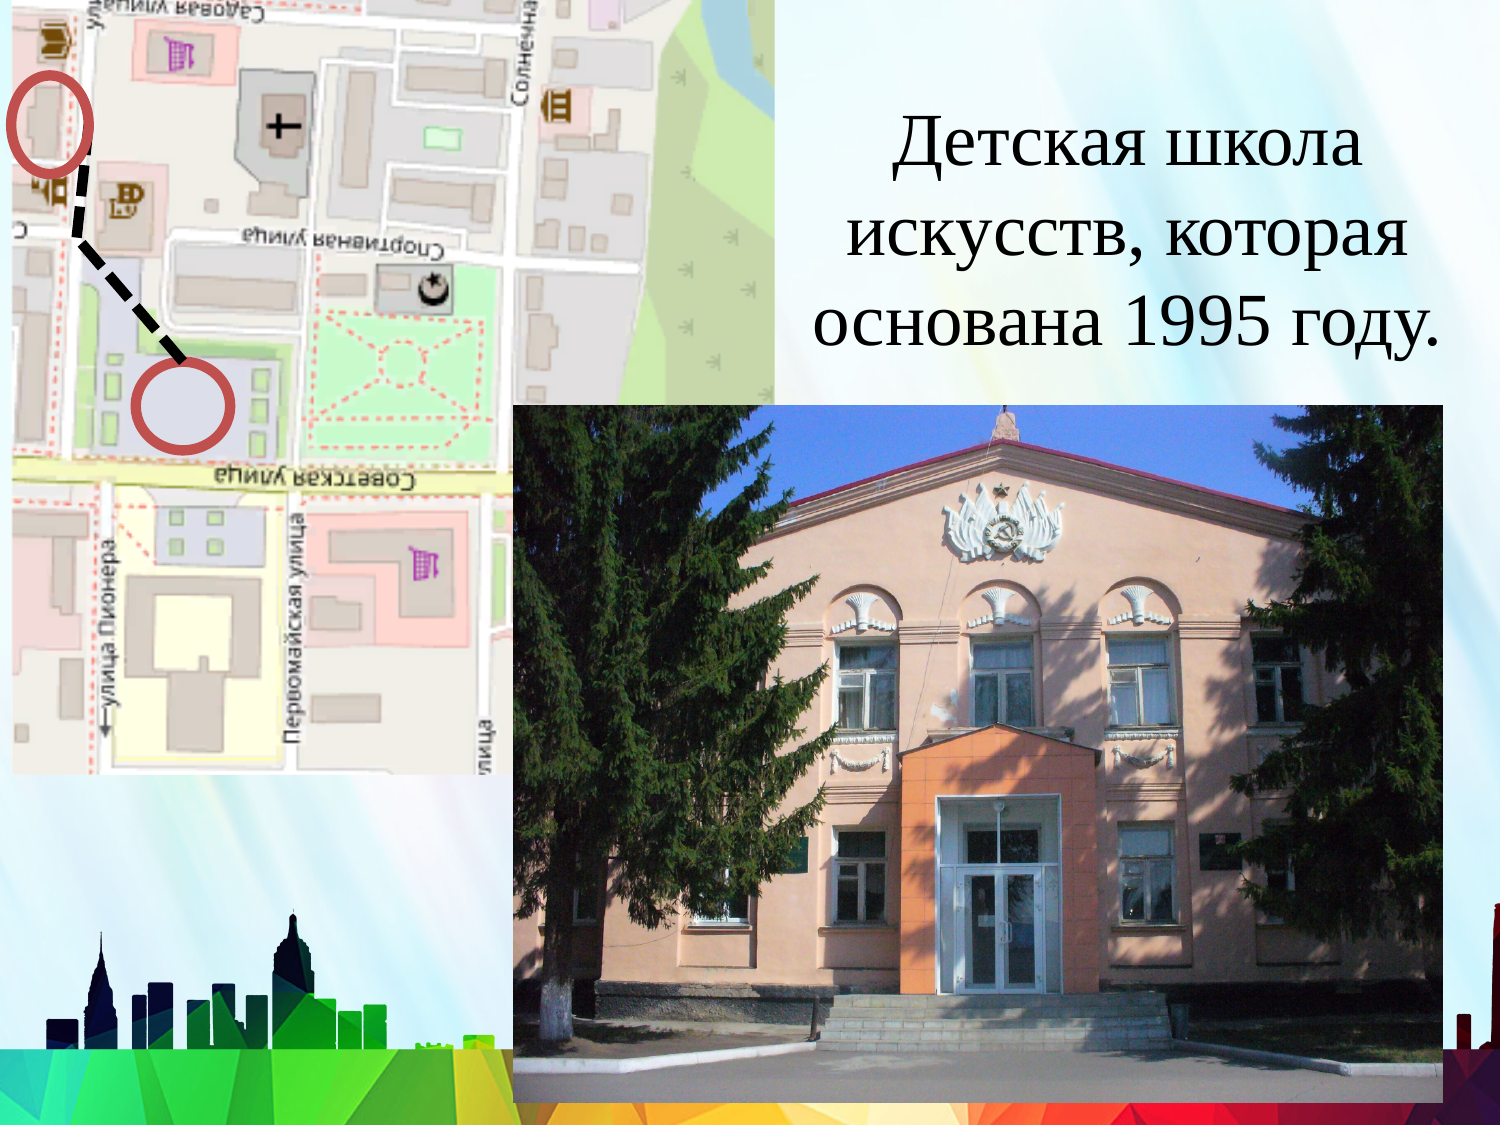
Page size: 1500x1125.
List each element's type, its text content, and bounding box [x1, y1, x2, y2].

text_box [76, 124, 89, 236]
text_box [76, 237, 184, 362]
picture [0, 0, 1500, 1125]
text_box Детская школа искусств, которая основана 1995 году. [790, 83, 1471, 368]
